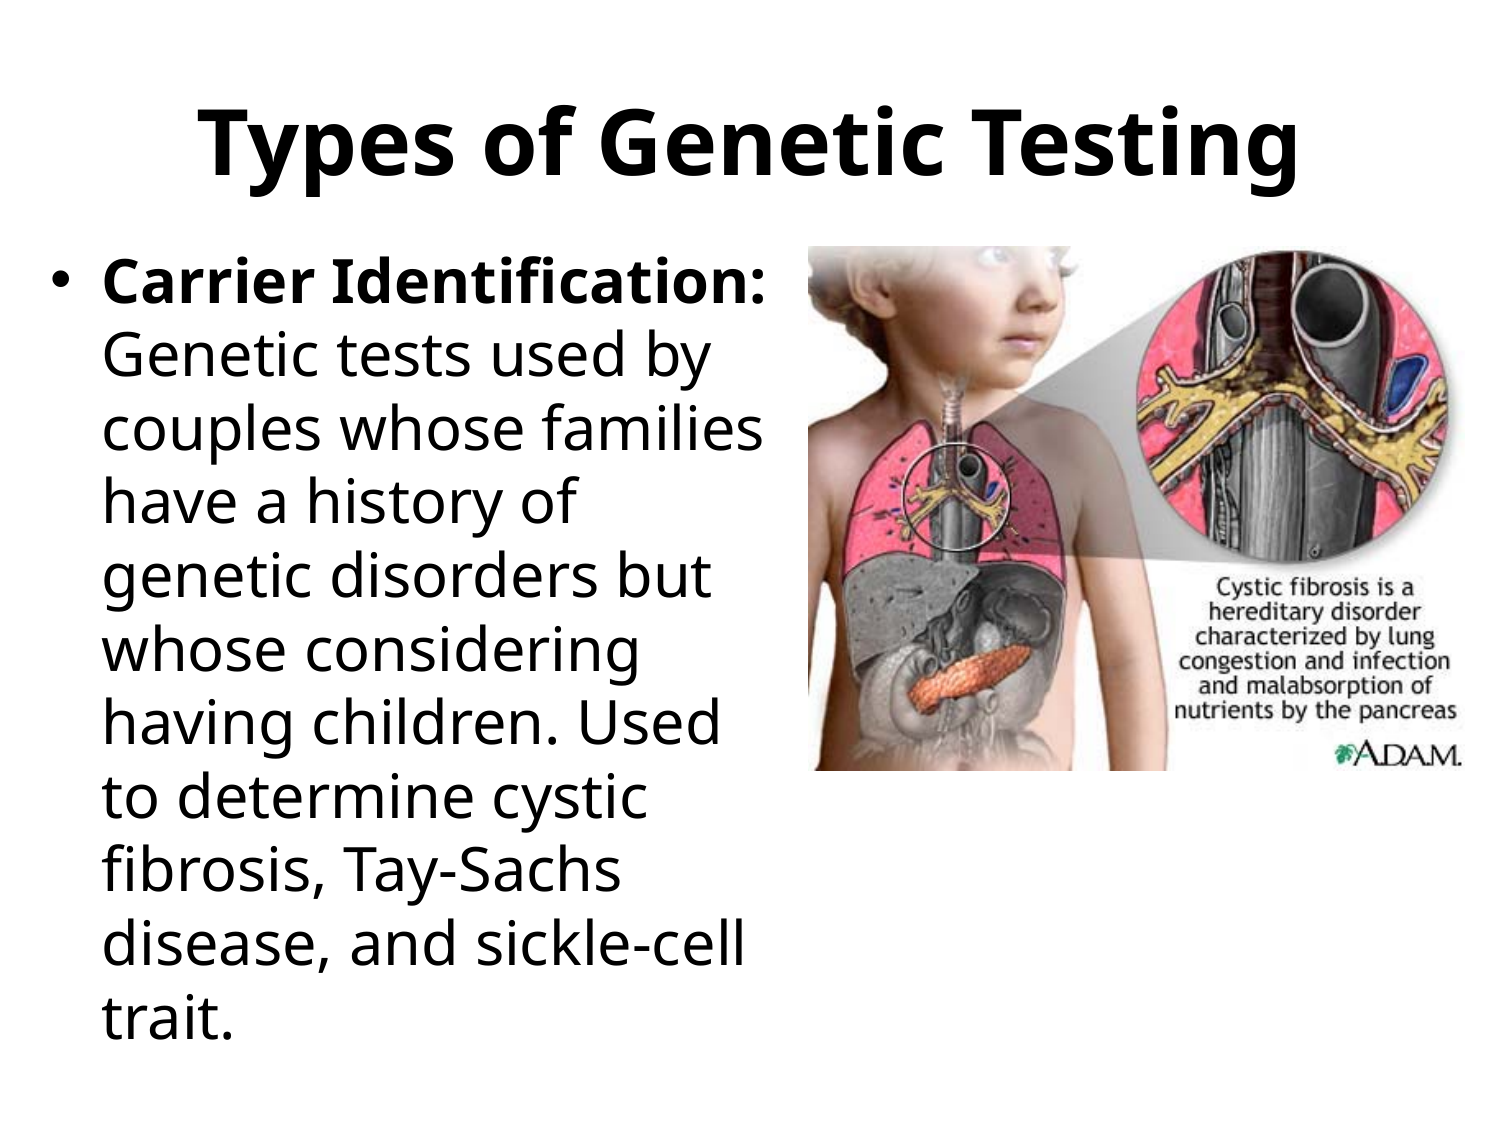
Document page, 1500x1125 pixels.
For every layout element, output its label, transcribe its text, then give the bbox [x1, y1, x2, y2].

list Carrier Identification: Genetic tests used by couples whose families have a history of genetic disorders but whose considering having children. Used to determine cystic fibrosis, Tay-Sachs disease, and sickle-cell trait. [35, 234, 809, 1067]
picture [808, 245, 1465, 772]
title Types of Genetic Testing [75, 45, 1425, 233]
